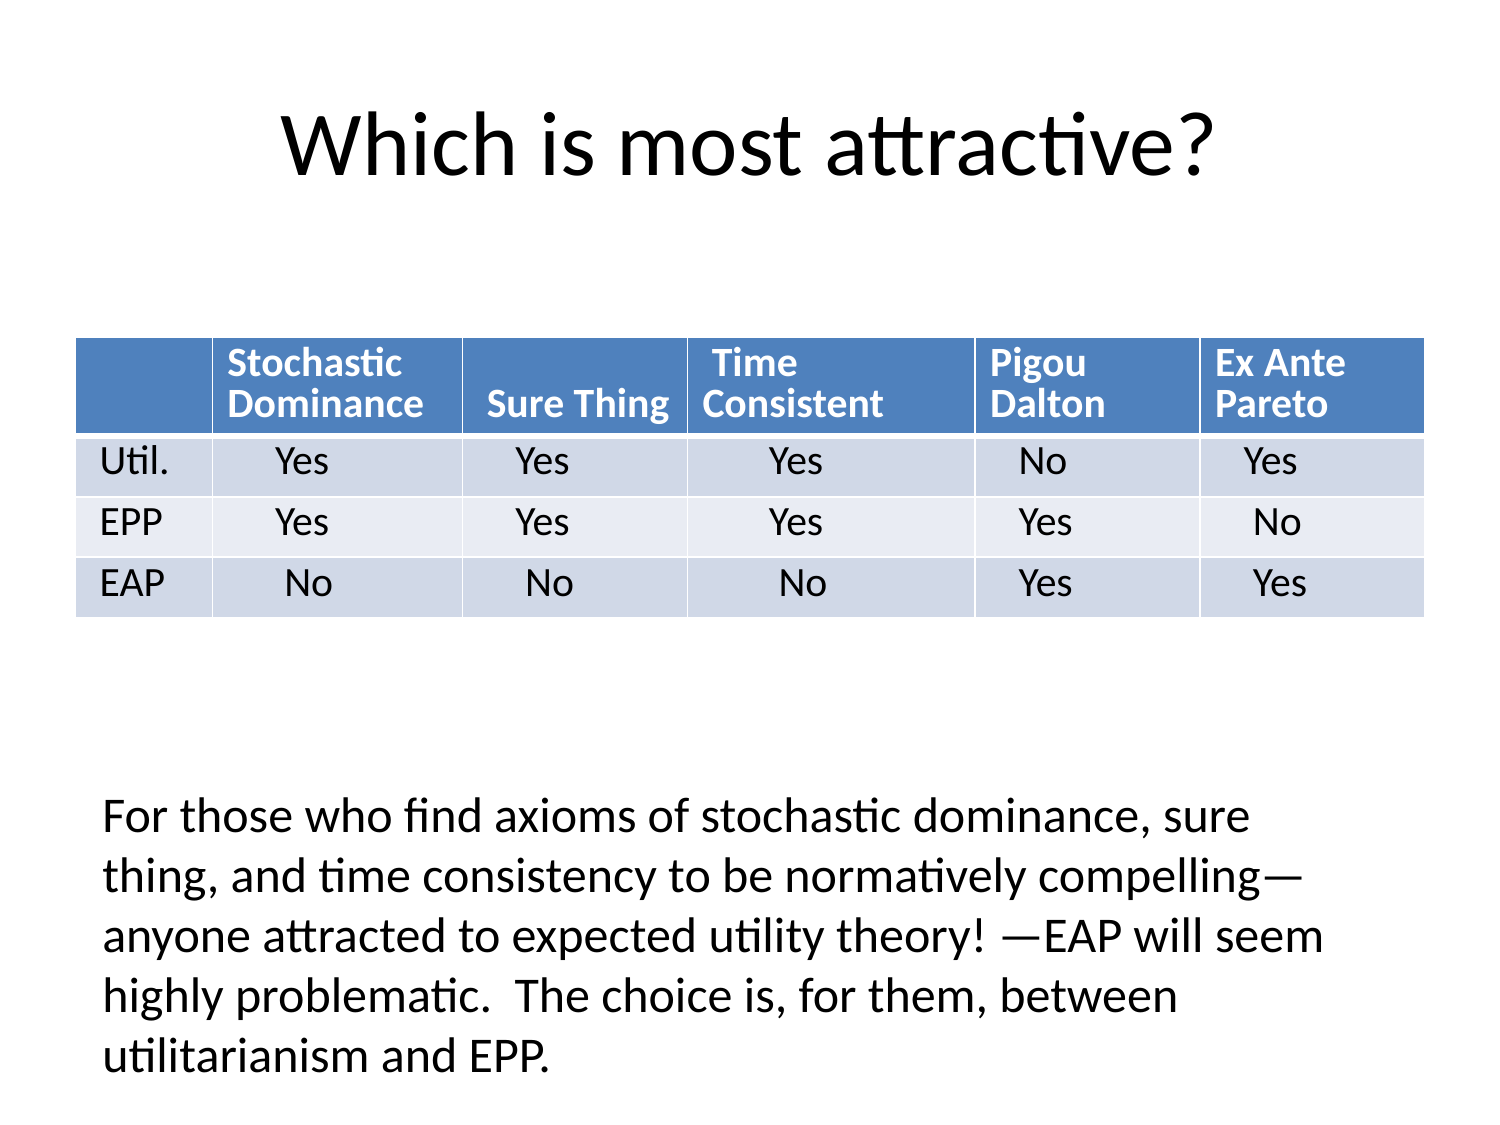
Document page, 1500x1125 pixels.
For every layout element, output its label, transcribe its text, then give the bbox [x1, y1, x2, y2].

table_header [76, 338, 212, 433]
table_cell Yes [463, 498, 687, 556]
table_cell No [976, 439, 1199, 496]
table_header Time Consistent [688, 338, 974, 433]
table_cell Yes [463, 439, 687, 496]
table_header Stochastic Dominance [213, 338, 462, 433]
table_header Pigou Dalton [976, 338, 1199, 433]
table_cell No [688, 558, 974, 617]
table_cell No [1201, 498, 1424, 556]
table_cell Yes [1201, 558, 1424, 617]
table_header Sure Thing [463, 338, 687, 433]
table_cell EPP [76, 498, 212, 556]
table_header Ex Ante Pareto [1201, 338, 1424, 433]
table_cell Yes [688, 439, 974, 496]
table_cell No [213, 558, 462, 617]
title Which is most attractive? [75, 45, 1425, 233]
table_cell Yes [213, 498, 462, 556]
table_cell EAP [76, 558, 212, 617]
table_cell Yes [976, 558, 1199, 617]
table_cell Util. [76, 439, 212, 496]
table_cell Yes [1201, 439, 1424, 496]
table_cell Yes [688, 498, 974, 556]
table_cell No [463, 558, 687, 617]
table_cell Yes [213, 439, 462, 496]
text_box For those who find axioms of stochastic dominance, sure thing, and time consistency to be normatively compelling—anyone attracted to expected utility theory! —EAP will seem highly problematic. The choice is, for them, between utilitarianism and EPP. [87, 774, 1350, 1090]
table_cell Yes [976, 498, 1199, 556]
